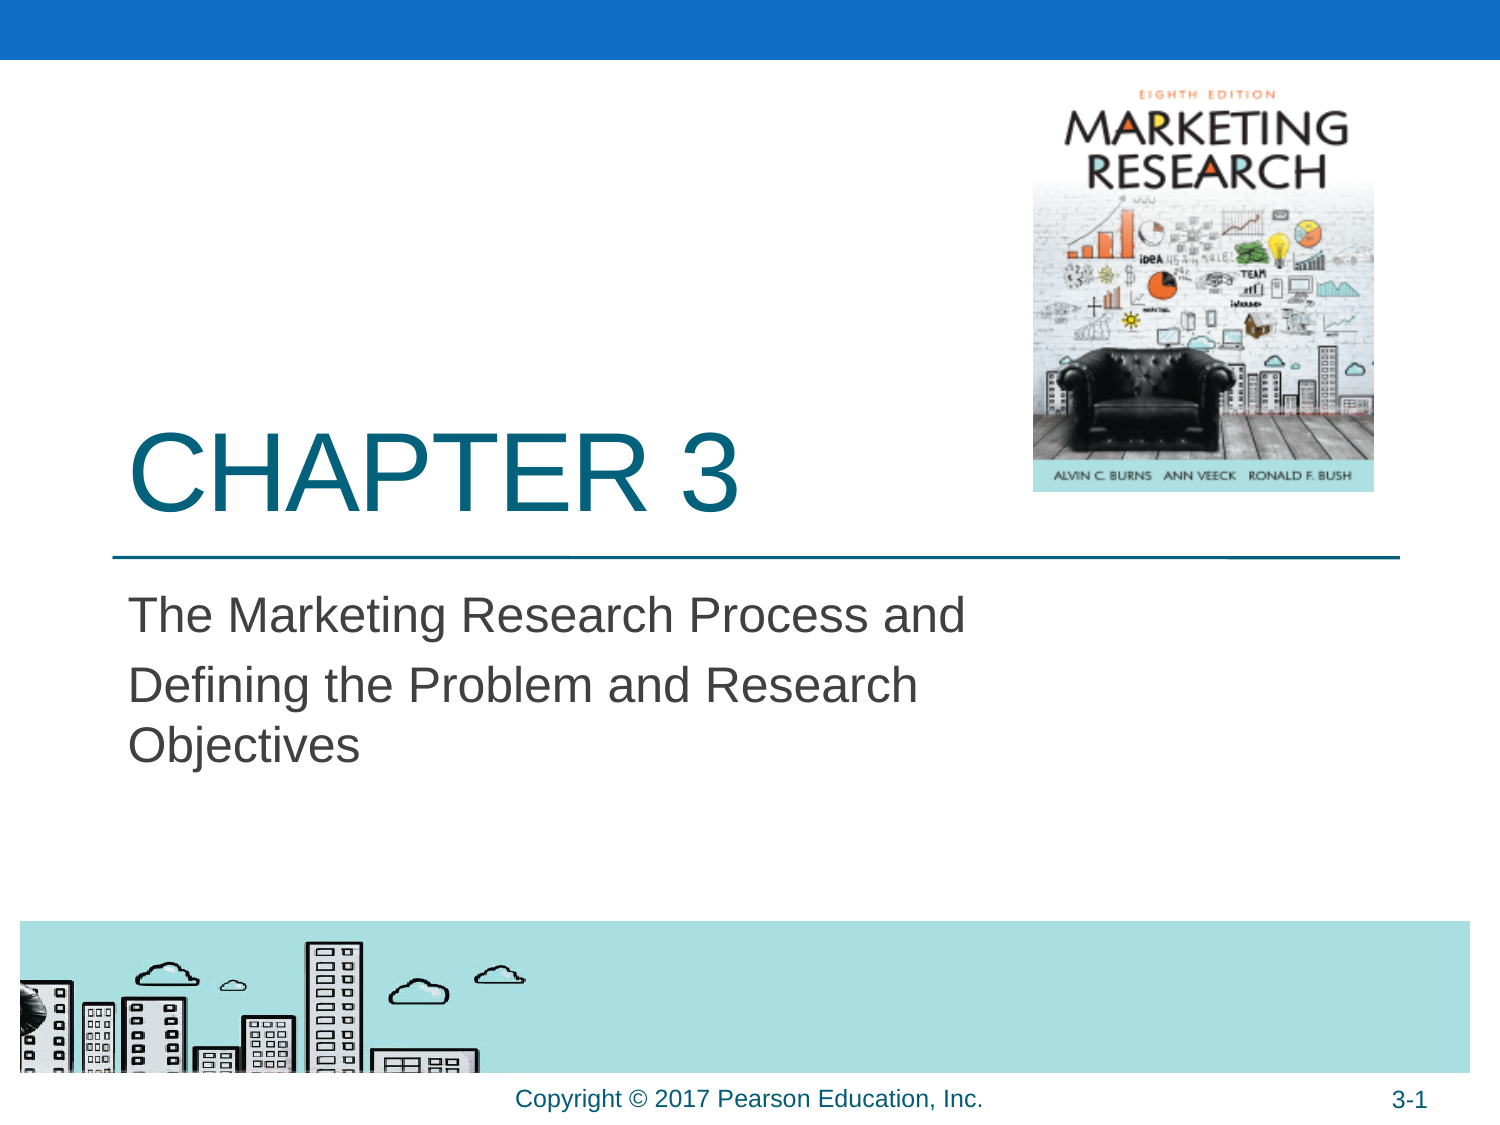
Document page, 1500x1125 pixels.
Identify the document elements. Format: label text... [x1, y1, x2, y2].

subtitle The Marketing Research Process and Defining the Problem and Research Objectives [112, 575, 1163, 863]
title Chapter 3 [112, 224, 1400, 542]
picture [20, 921, 1471, 1073]
picture [641, 1100, 647, 1107]
picture [1033, 86, 1374, 492]
